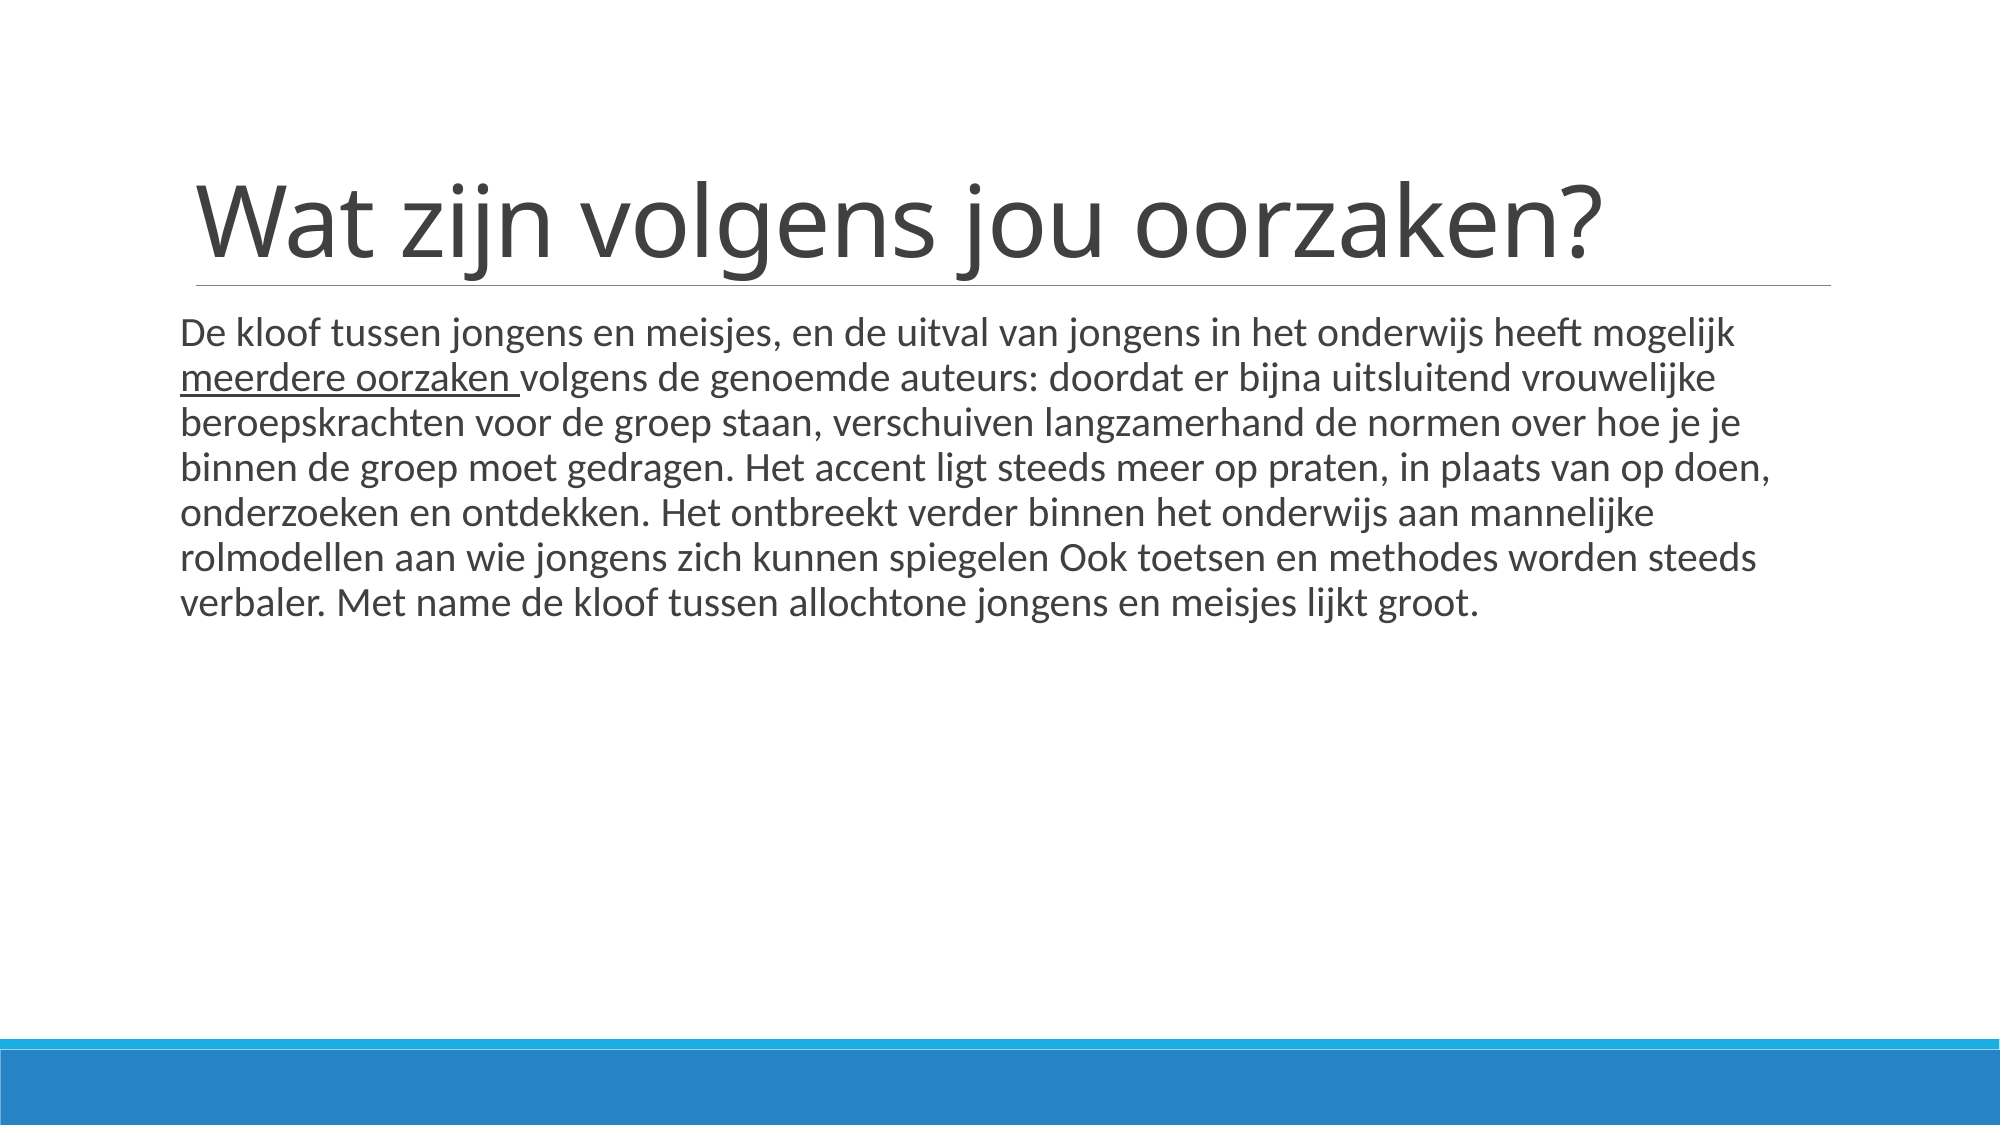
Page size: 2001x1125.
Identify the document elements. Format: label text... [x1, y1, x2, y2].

list De kloof tussen jongens en meisjes, en de uitval van jongens in het onderwijs heeft mogelijk meerdere oorzaken volgens de genoemde auteurs: doordat er bijna uitsluitend vrouwelijke beroepskrachten voor de groep staan, verschuiven langzamerhand de normen over hoe je je binnen de groep moet gedragen. Het accent ligt steeds meer op praten, in plaats van op doen, onderzoeken en ontdekken. Het ontbreekt verder binnen het onderwijs aan mannelijke rolmodellen aan wie jongens zich kunnen spiegelen Ook toetsen en methodes worden steeds verbaler. Met name de kloof tussen allochtone jongens en meisjes lijkt groot. [180, 302, 1830, 963]
title Wat zijn volgens jou oorzaken? [180, 47, 1830, 285]
